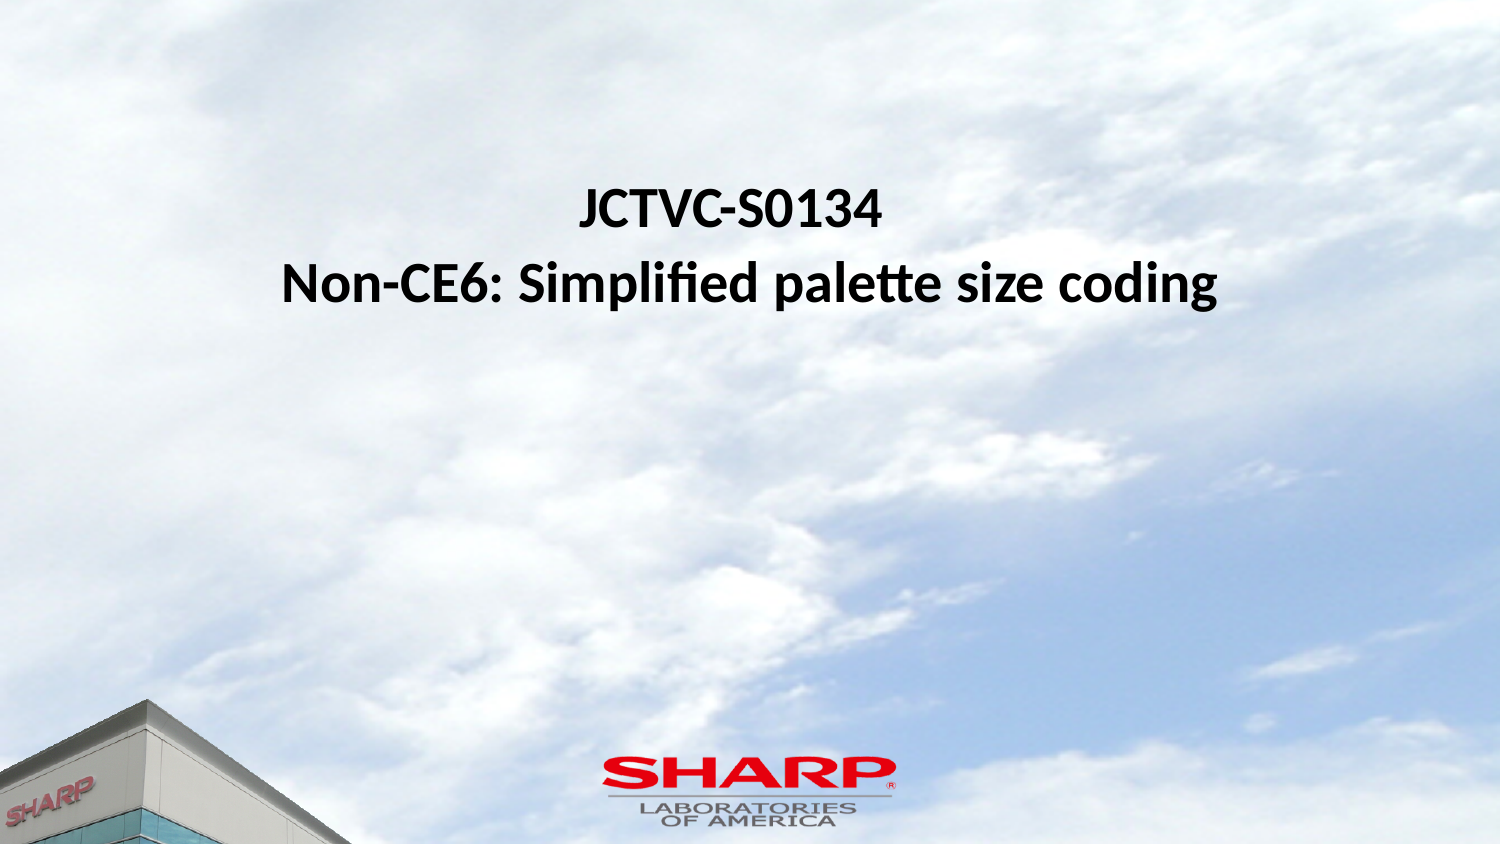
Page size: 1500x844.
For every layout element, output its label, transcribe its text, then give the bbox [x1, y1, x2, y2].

title JCTVC-S0134 Non-CE6: Simplified palette size coding [72, 138, 1428, 320]
picture [0, 0, 1500, 844]
